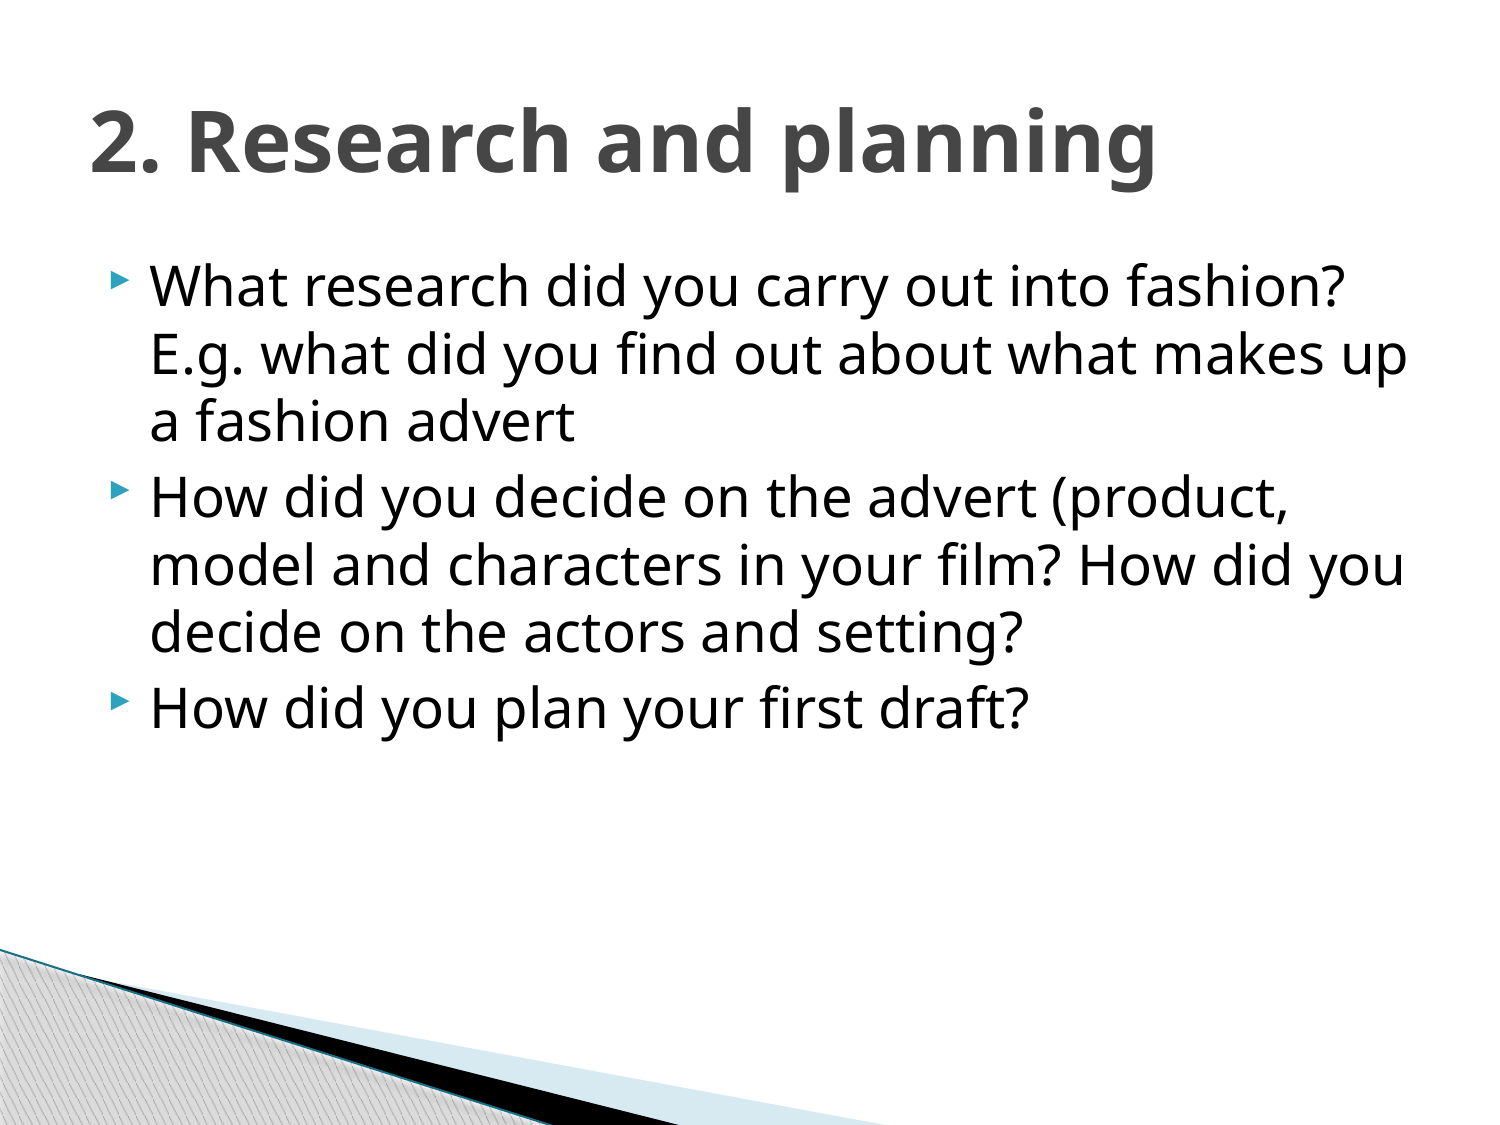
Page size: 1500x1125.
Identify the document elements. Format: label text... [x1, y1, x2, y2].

title 2. Research and planning [75, 45, 1425, 233]
list What research did you carry out into fashion? E.g. what did you find out about what makes up a fashion advert How did you decide on the advert (product, model and characters in your film? How did you decide on the actors and setting? How did you plan your first draft? [75, 243, 1425, 986]
